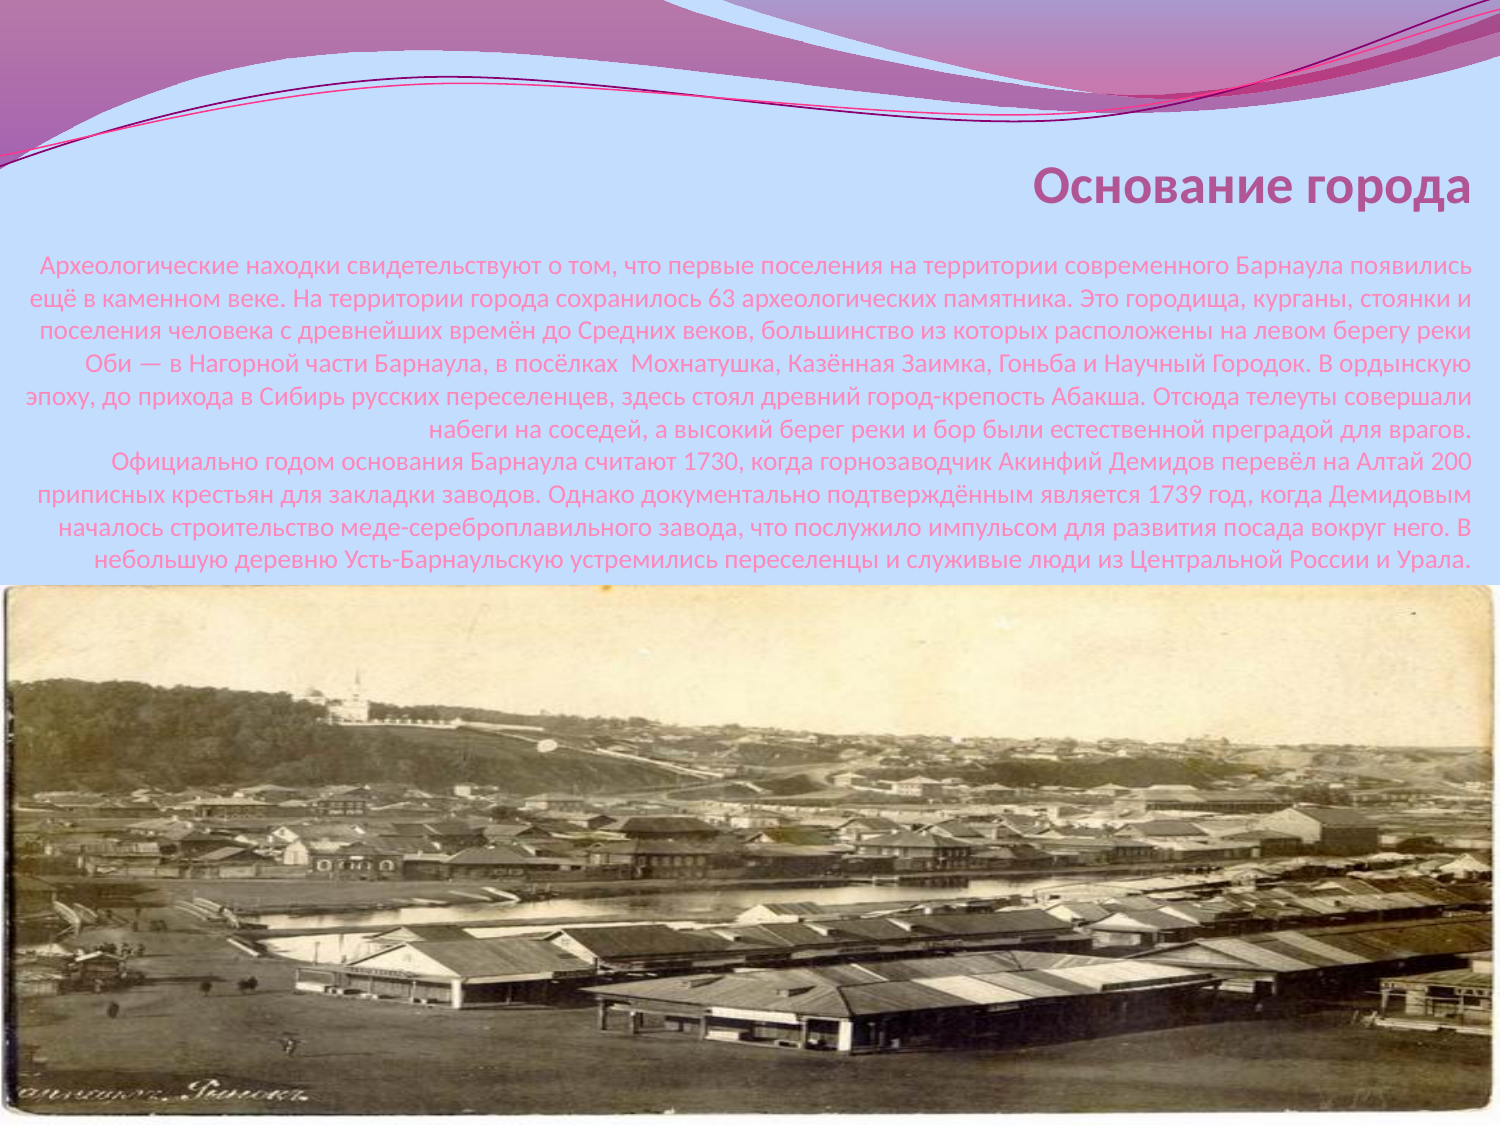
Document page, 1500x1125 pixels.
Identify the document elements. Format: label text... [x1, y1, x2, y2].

picture [0, 585, 1500, 1125]
title Основание города Археологические находки свидетельствуют о том, что первые поселения на территории современного Барнаула появились ещё в каменном веке. На территории города сохранилось 63 археологических памятника. Это городища, курганы, стоянки и поселения человека с древнейших времён до Средних веков, большинство из которых расположены на левом берегу реки Оби — в Нагорной части Барнаула, в посёлках Мохнатушка, Казённая Заимка, Гоньба и Научный Городок. В ордынскую эпоху, до прихода в Сибирь русских переселенцев, здесь стоял древний город-крепость Абакша. Отсюда телеуты совершали набеги на соседей, а высокий берег реки и бор были естественной преградой для врагов. Официально годом основания Барнаула считают 1730, когда горнозаводчик Акинфий Демидов перевёл на Алтай 200 приписных крестьян для закладки заводов. Однако документально подтверждённым является 1739 год, когда Демидовым началось строительство меде-сереброплавильного завода, что послужило импульсом для развития посада вокруг него. В небольшую деревню Усть-Барнаульскую устремились переселенцы и служивые люди из Центральной России и Урала. [11, 140, 1477, 575]
